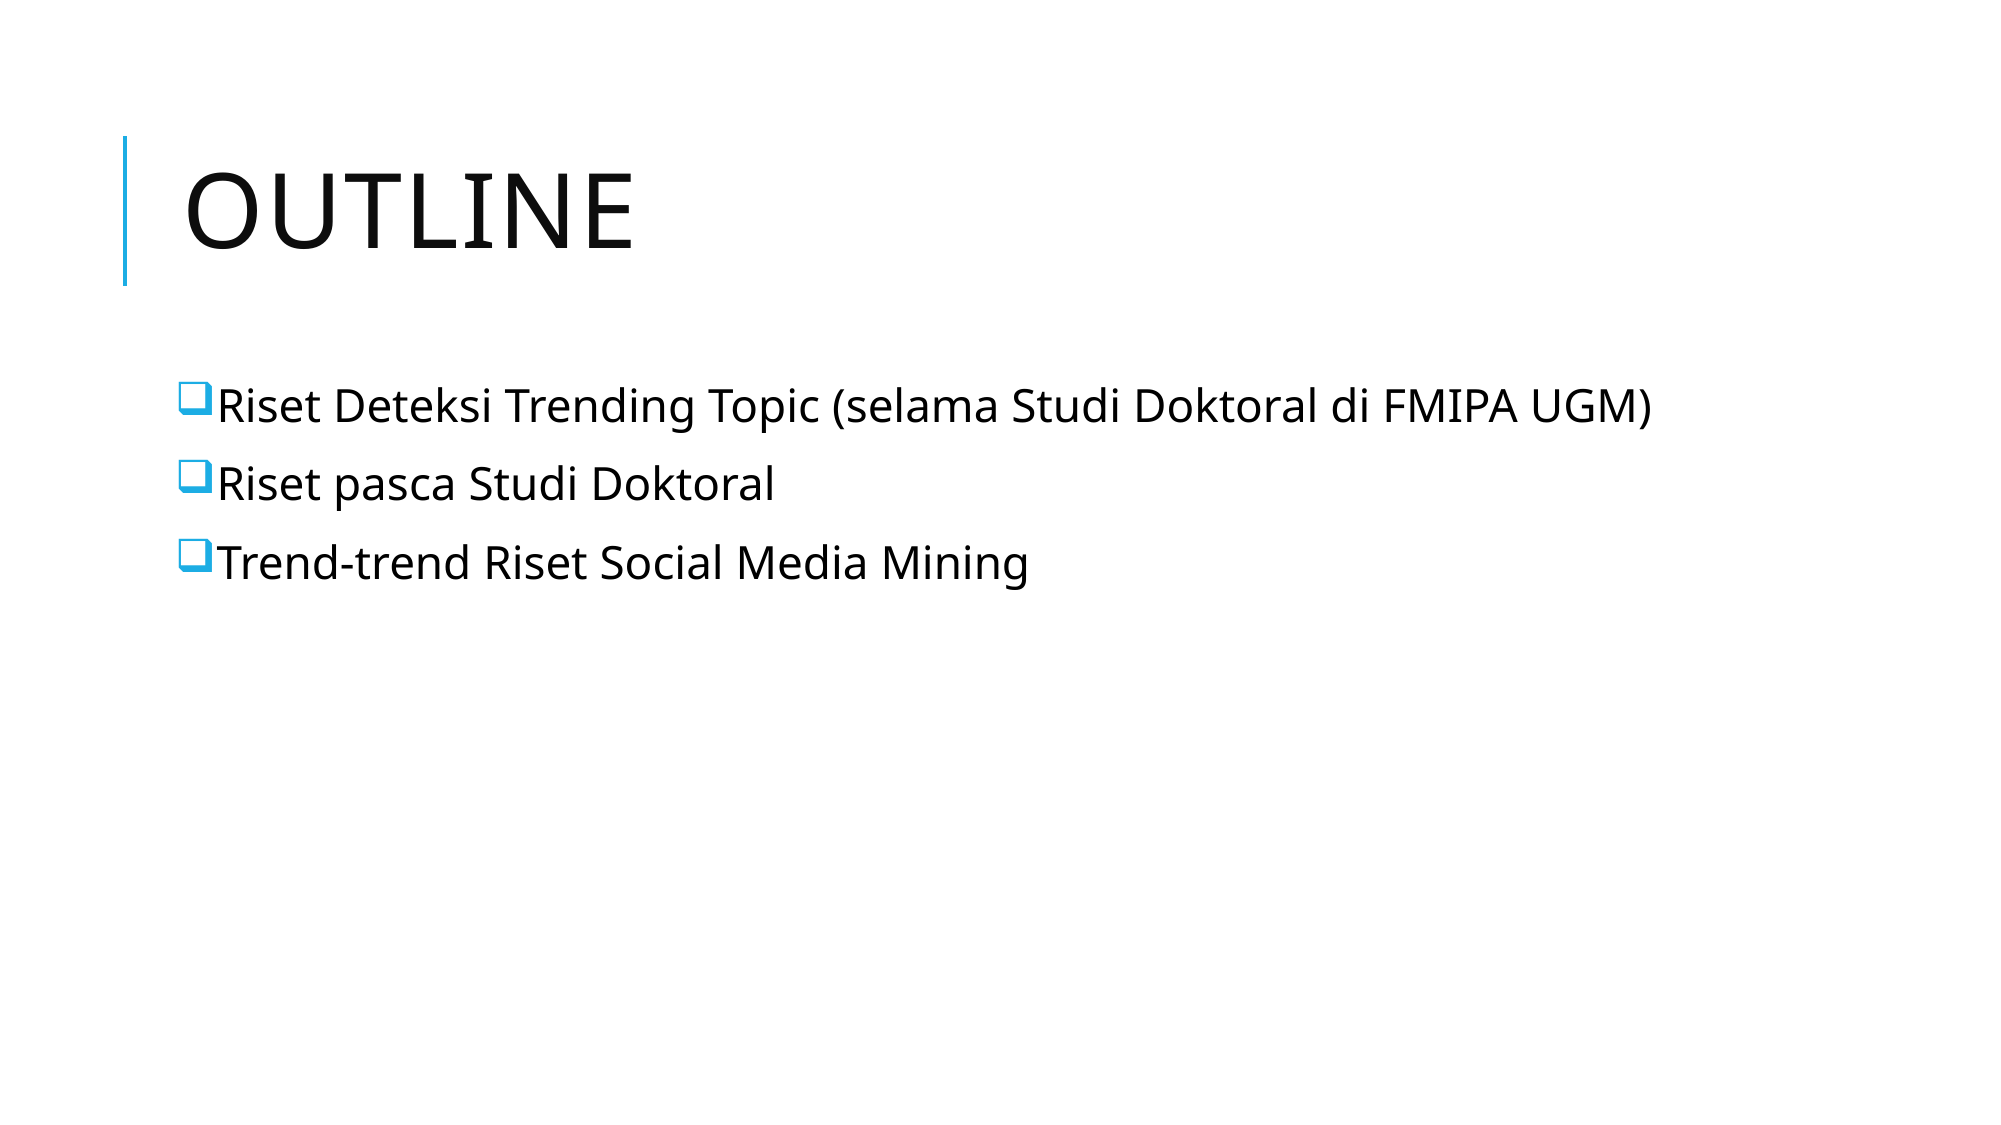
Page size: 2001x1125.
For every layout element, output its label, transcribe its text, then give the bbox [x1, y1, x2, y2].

list Riset Deteksi Trending Topic (selama Studi Doktoral di FMIPA UGM) Riset pasca Studi Doktoral Trend-trend Riset Social Media Mining [168, 375, 1763, 1035]
title Outline [168, 96, 1763, 342]
